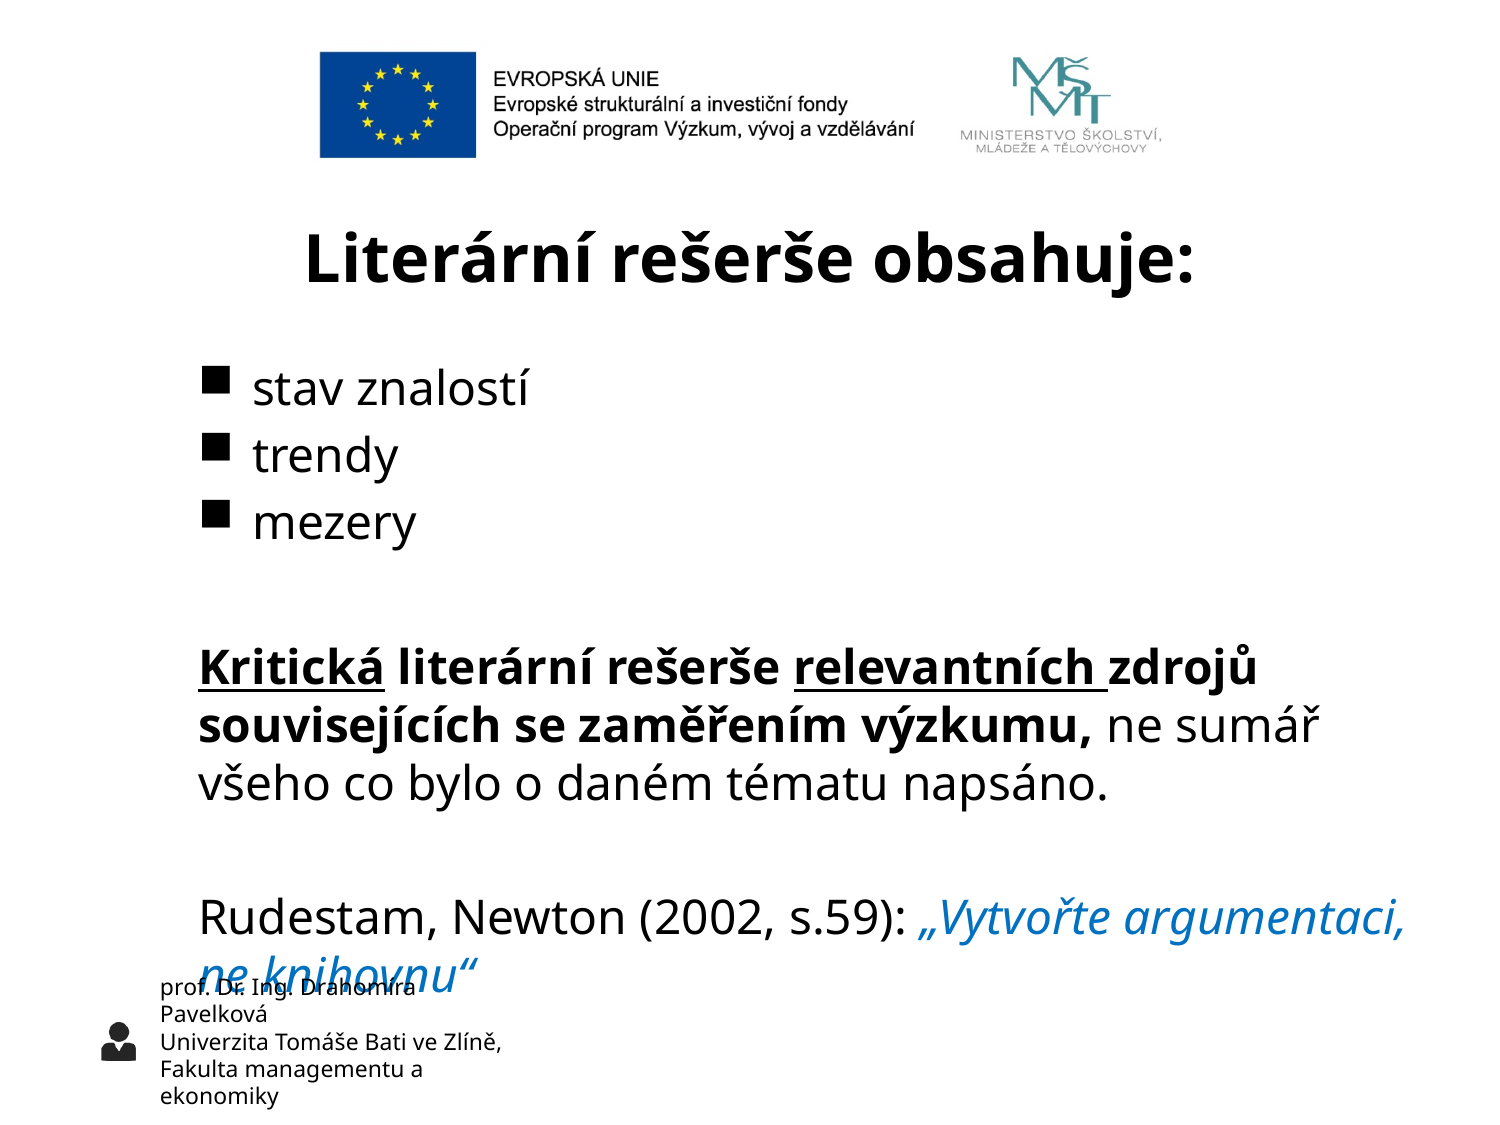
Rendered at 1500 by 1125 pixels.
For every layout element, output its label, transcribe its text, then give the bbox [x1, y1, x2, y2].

title Literární rešerše obsahuje: [75, 184, 1425, 327]
picture [101, 1021, 136, 1062]
footer prof. Dr. Ing. Drahomíra Pavelková Univerzita Tomáše Bati ve Zlíně, Fakulta managementu a ekonomiky [145, 999, 526, 1083]
list stav znalostí trendy mezery Kritická literární rešerše relevantních zdrojů souvisejících se zaměřením výzkumu, ne sumář všeho co bylo o daném tématu napsáno. Rudestam, Newton (2002, s.59): „Vytvořte argumentaci, ne knihovnu“ [183, 349, 1459, 1013]
picture [267, 0, 1213, 210]
